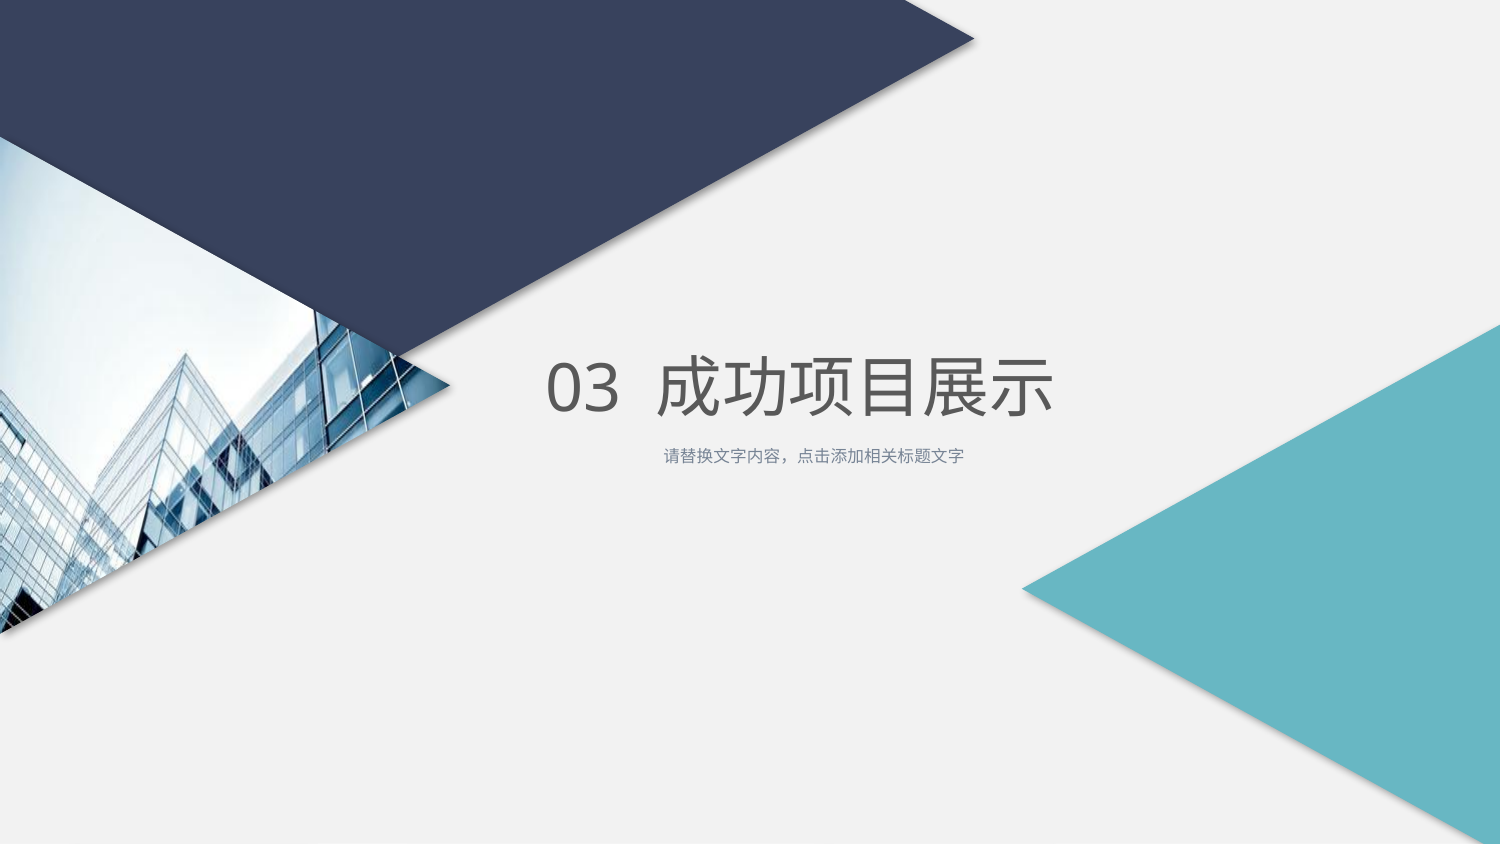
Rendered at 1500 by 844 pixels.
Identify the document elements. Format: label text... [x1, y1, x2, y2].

text_box 请替换文字内容，点击添加相关标题文字 [663, 445, 1120, 466]
text_box 03 成功项目展示 [545, 344, 1270, 425]
text_box [0, 134, 453, 636]
text_box [0, 0, 977, 355]
text_box [1019, 322, 1500, 844]
